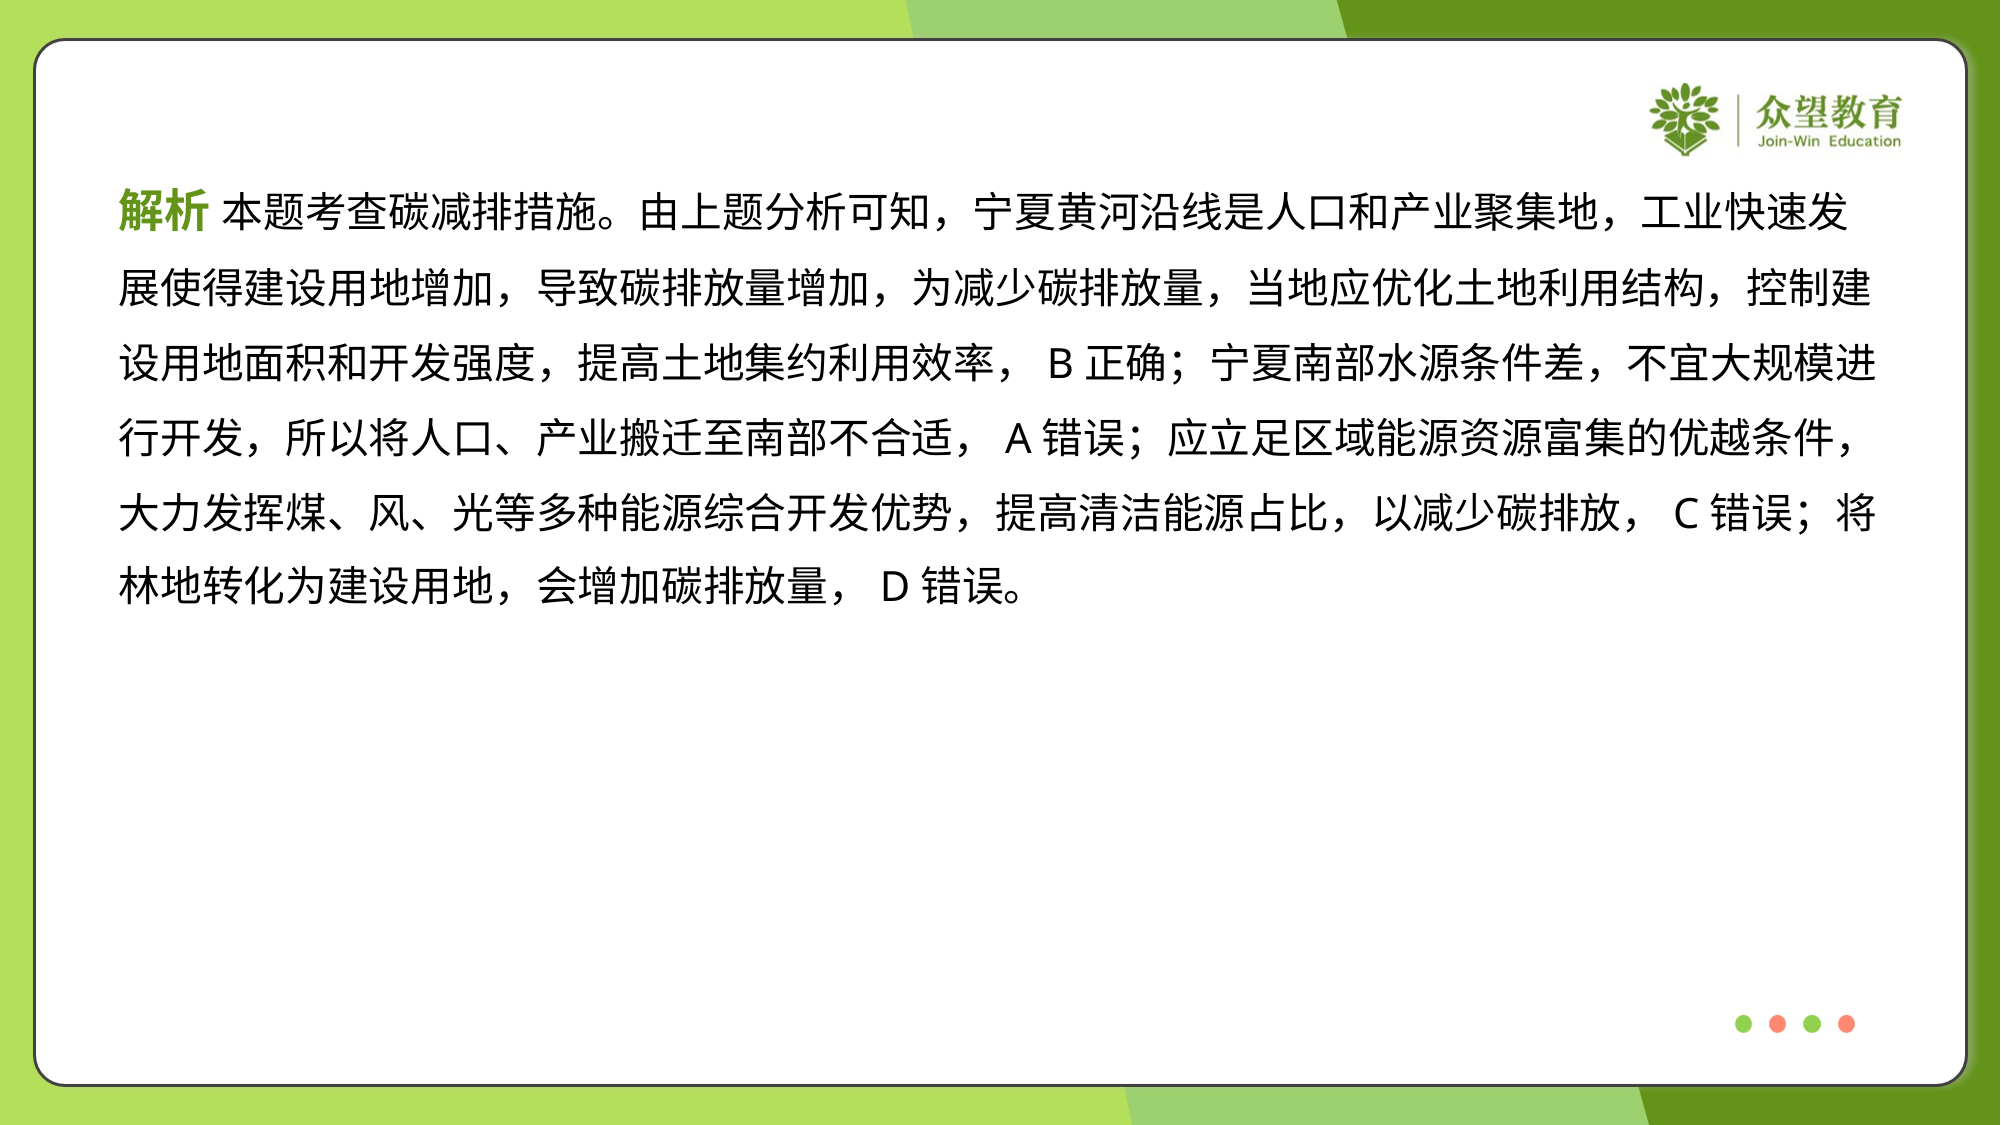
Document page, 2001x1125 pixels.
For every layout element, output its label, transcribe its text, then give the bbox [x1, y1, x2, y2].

text_box 解析 本题考查碳减排措施。由上题分析可知，宁夏黄河沿线是人口和产业聚集地，工业快速发 展使得建设用地增加，导致碳排放量增加，为减少碳排放量，当地应优化土地利用结构，控制建 设用地面积和开发强度，提高土地集约利用效率，B正确；宁夏南部水源条件差，不宜大规模进 行开发，所以将人口、产业搬迁至南部不合适，A错误；应立足区域能源资源富集的优越条件， 大力发挥煤、风、光等多种能源综合开发优势，提高清洁能源占比，以减少碳排放，C错误；将 林地转化为建设用地，会增加碳排放量，D错误。 [118, 159, 1883, 602]
picture [0, 0, 2000, 1125]
